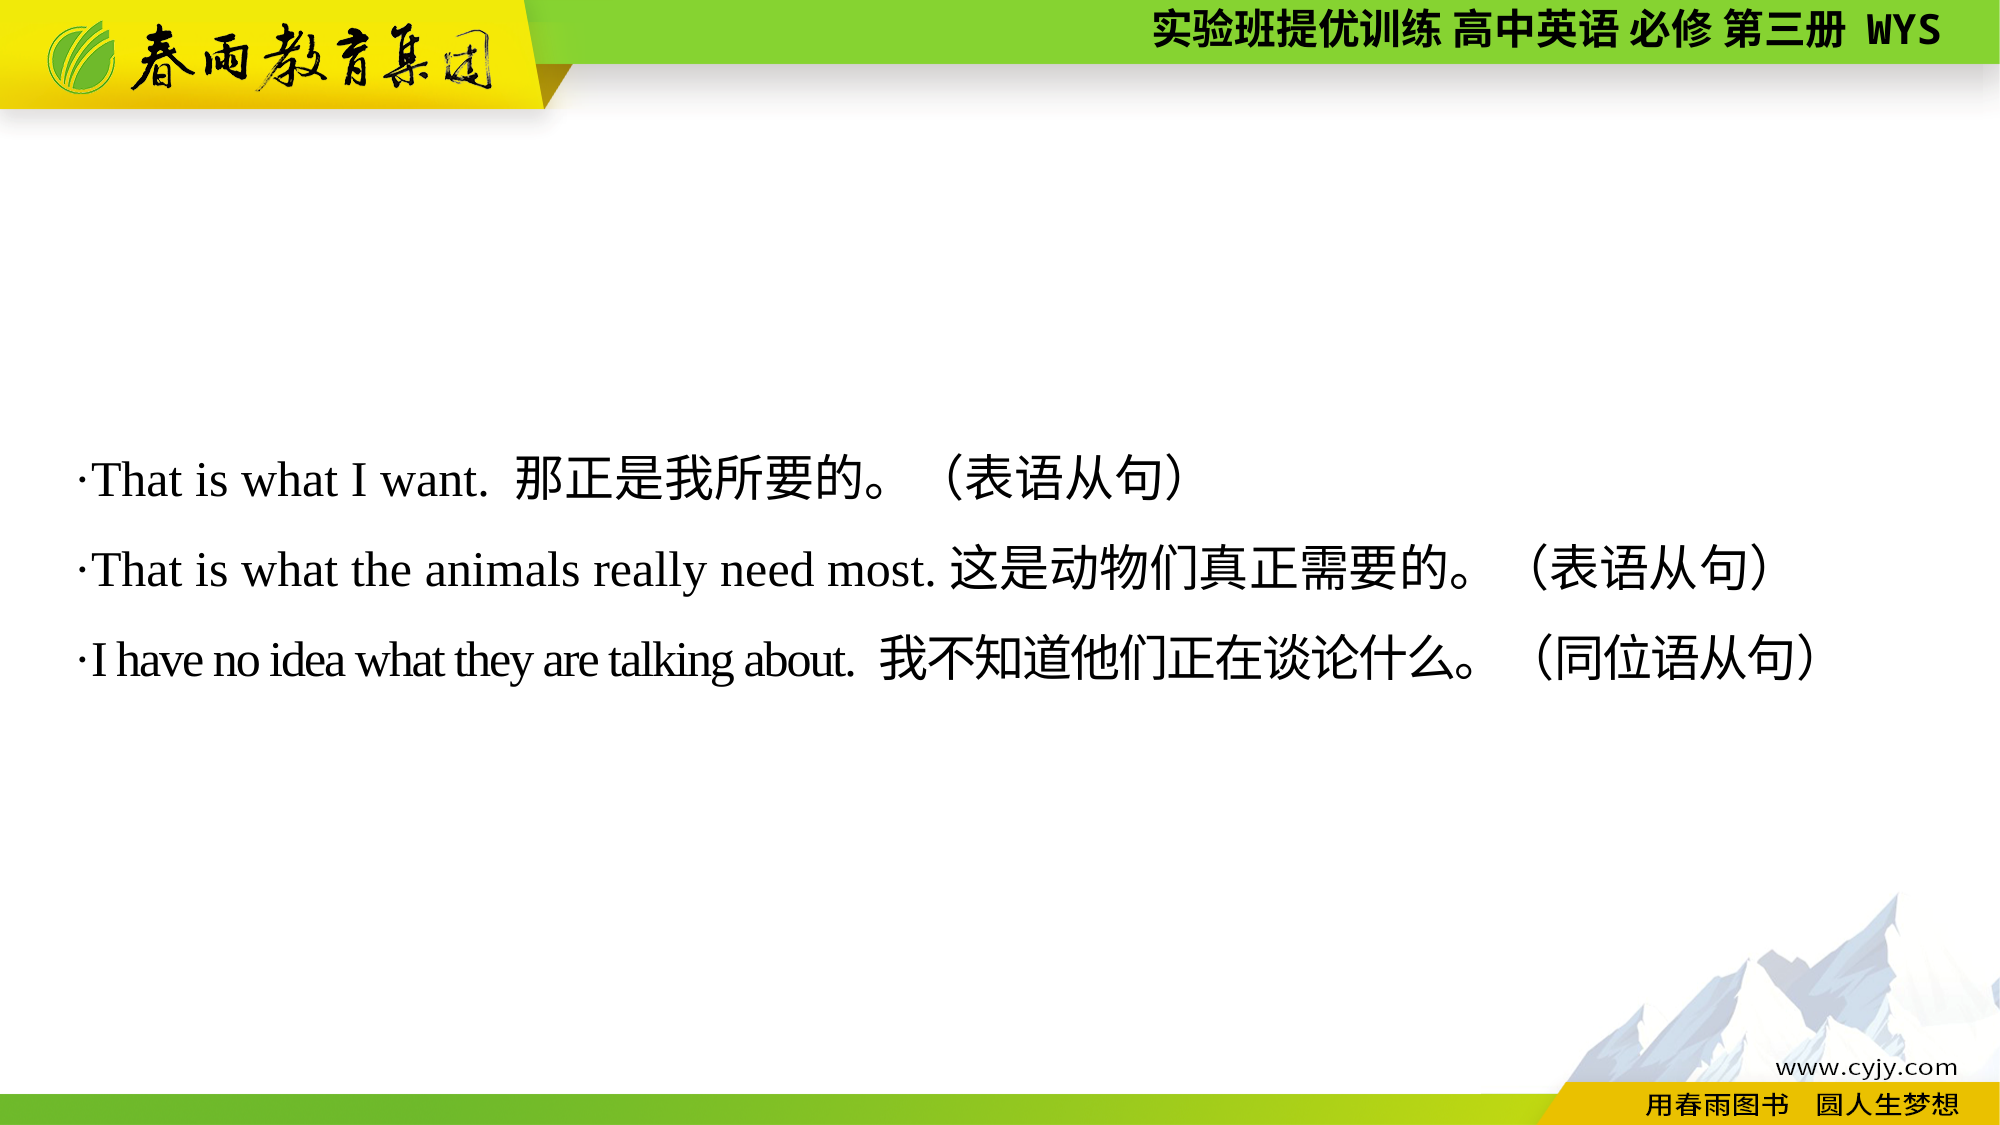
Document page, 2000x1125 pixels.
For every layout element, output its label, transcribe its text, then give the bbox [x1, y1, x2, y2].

list ·That is what I want. 那正是我所要的。（表语从句） ·That is what the animals really need most.这是动物们真正需要的。（表语从句） ·I have no idea what they are talking about. 我不知道他们正在谈论什么。（同位语从句） [59, 408, 1944, 686]
picture [0, 0, 2000, 1125]
